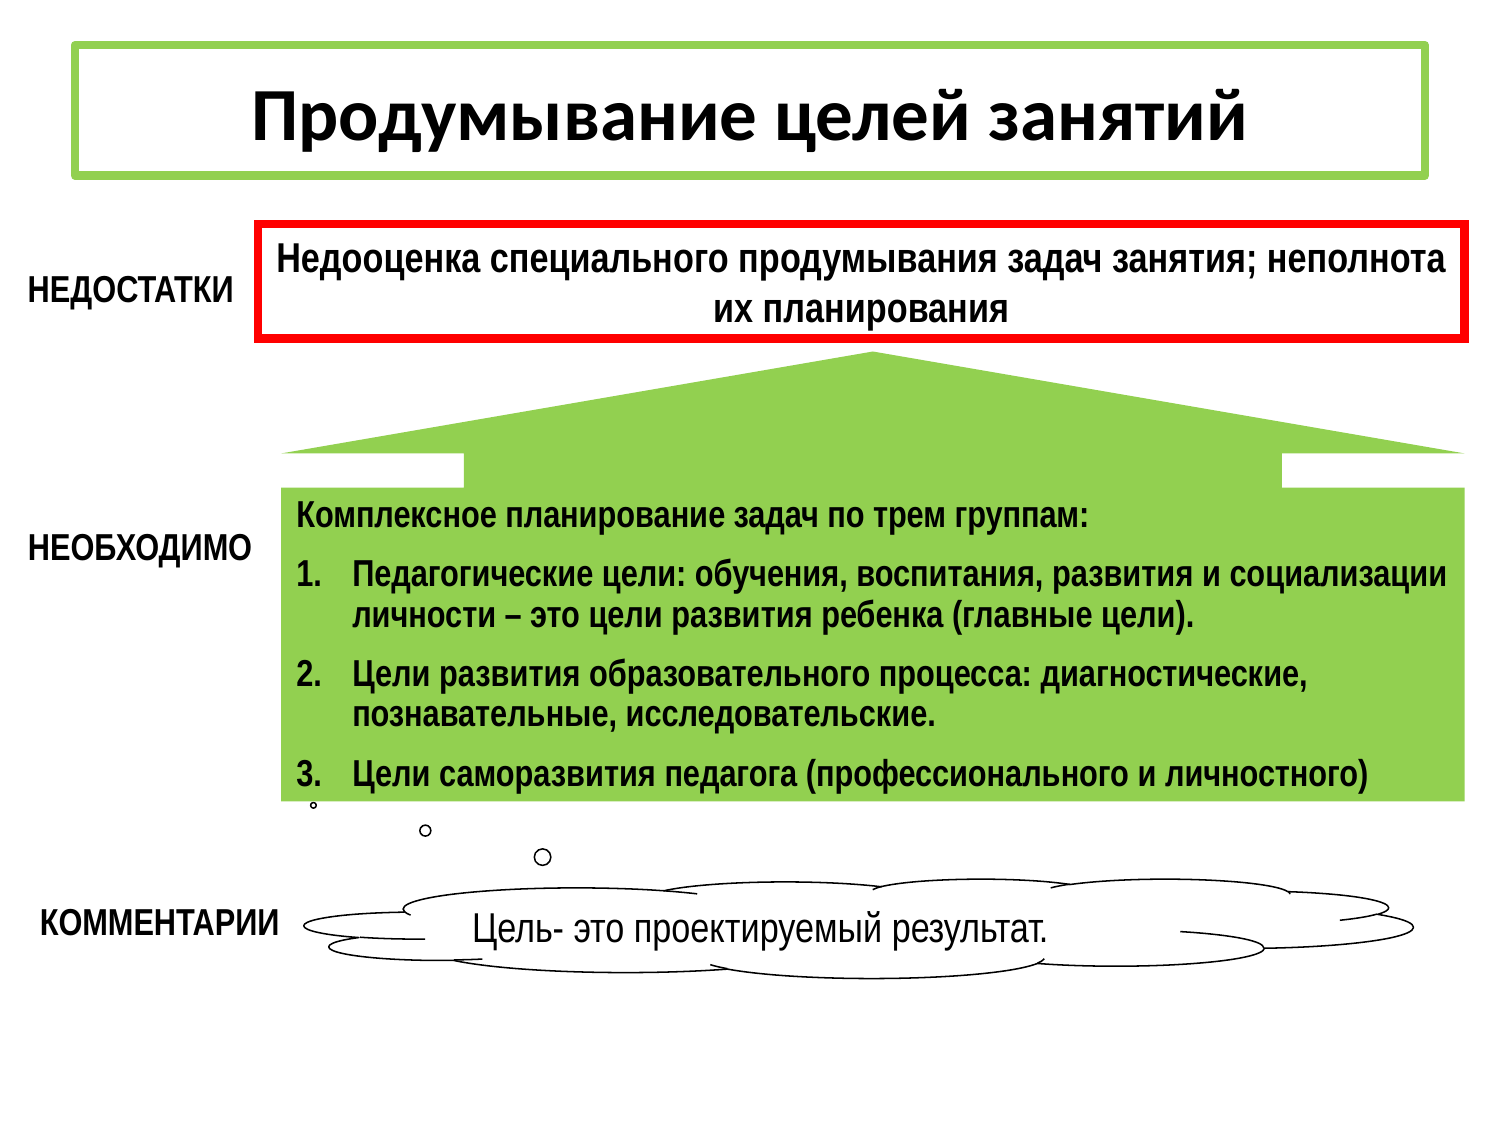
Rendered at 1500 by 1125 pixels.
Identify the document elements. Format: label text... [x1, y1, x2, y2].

text_box Цель- это проектируемый результат. [303, 879, 1414, 979]
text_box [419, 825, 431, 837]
text_box КОММЕНТАРИИ [24, 890, 297, 951]
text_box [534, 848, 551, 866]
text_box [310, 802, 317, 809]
text_box Комплексное планирование задач по трем группам: Педагогические цели: обучения, воспитания, развития и социализации личности – это цели развития ребенка (главные цели). Цели развития образовательного процесса: диагностические, познавательные, исследовательские. Цели саморазвития педагога (профессионального и личностного) [281, 351, 1465, 802]
text_box НЕДОСТАТКИ [12, 257, 254, 318]
text_box Недооценка специального продумывания задач занятия; неполнота их планирования [257, 223, 1465, 339]
text_box Продумывание целей занятий [75, 45, 1425, 176]
text_box НЕОБХОДИМО [13, 515, 270, 576]
